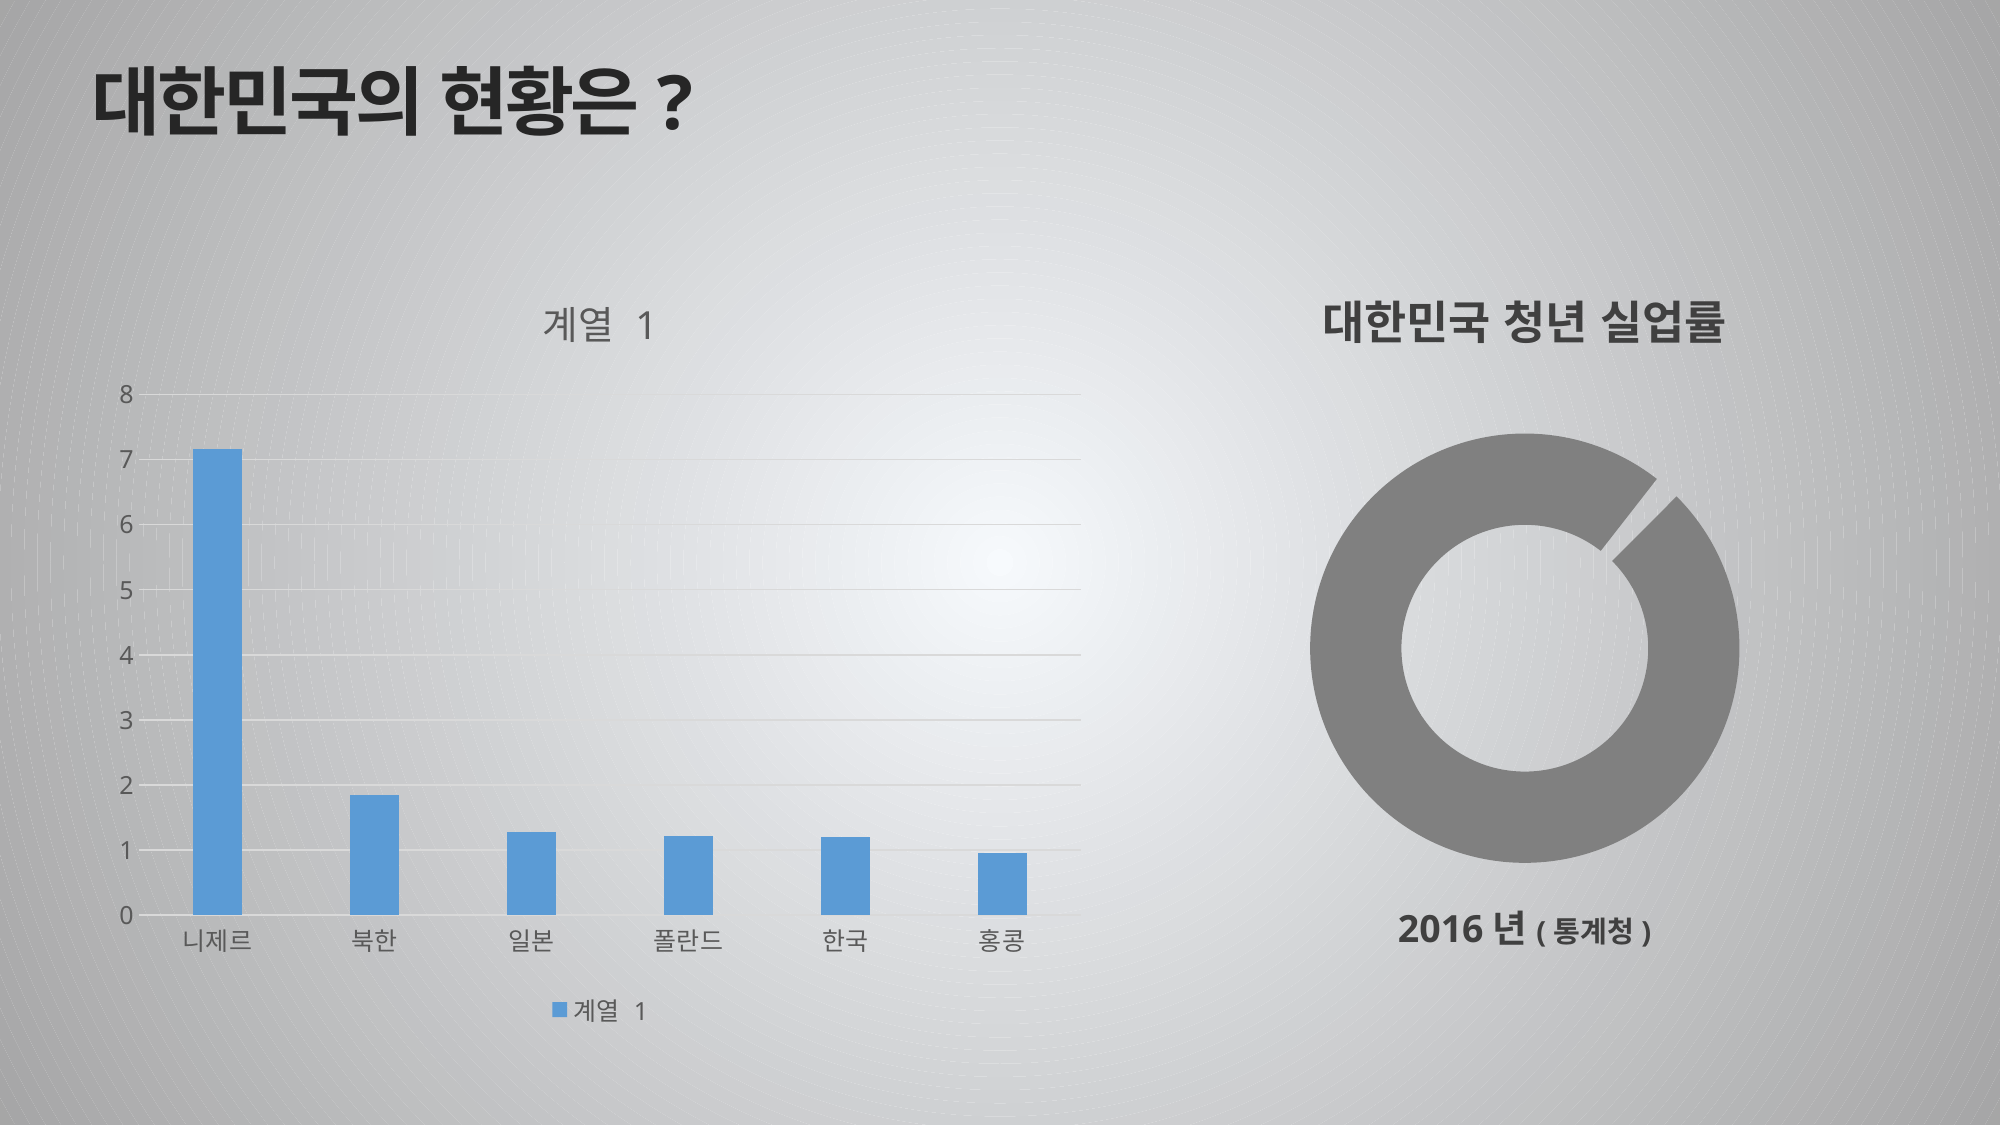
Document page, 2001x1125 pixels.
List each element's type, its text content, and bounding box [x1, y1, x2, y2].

chart [99, 258, 1101, 1035]
text_box [1309, 432, 1741, 864]
text_box 2016년(통계청) [1337, 897, 1712, 958]
text_box 대한민국 청년 실업률 [1257, 286, 1793, 357]
text_box 대한민국의 현황은? [77, 46, 1028, 152]
